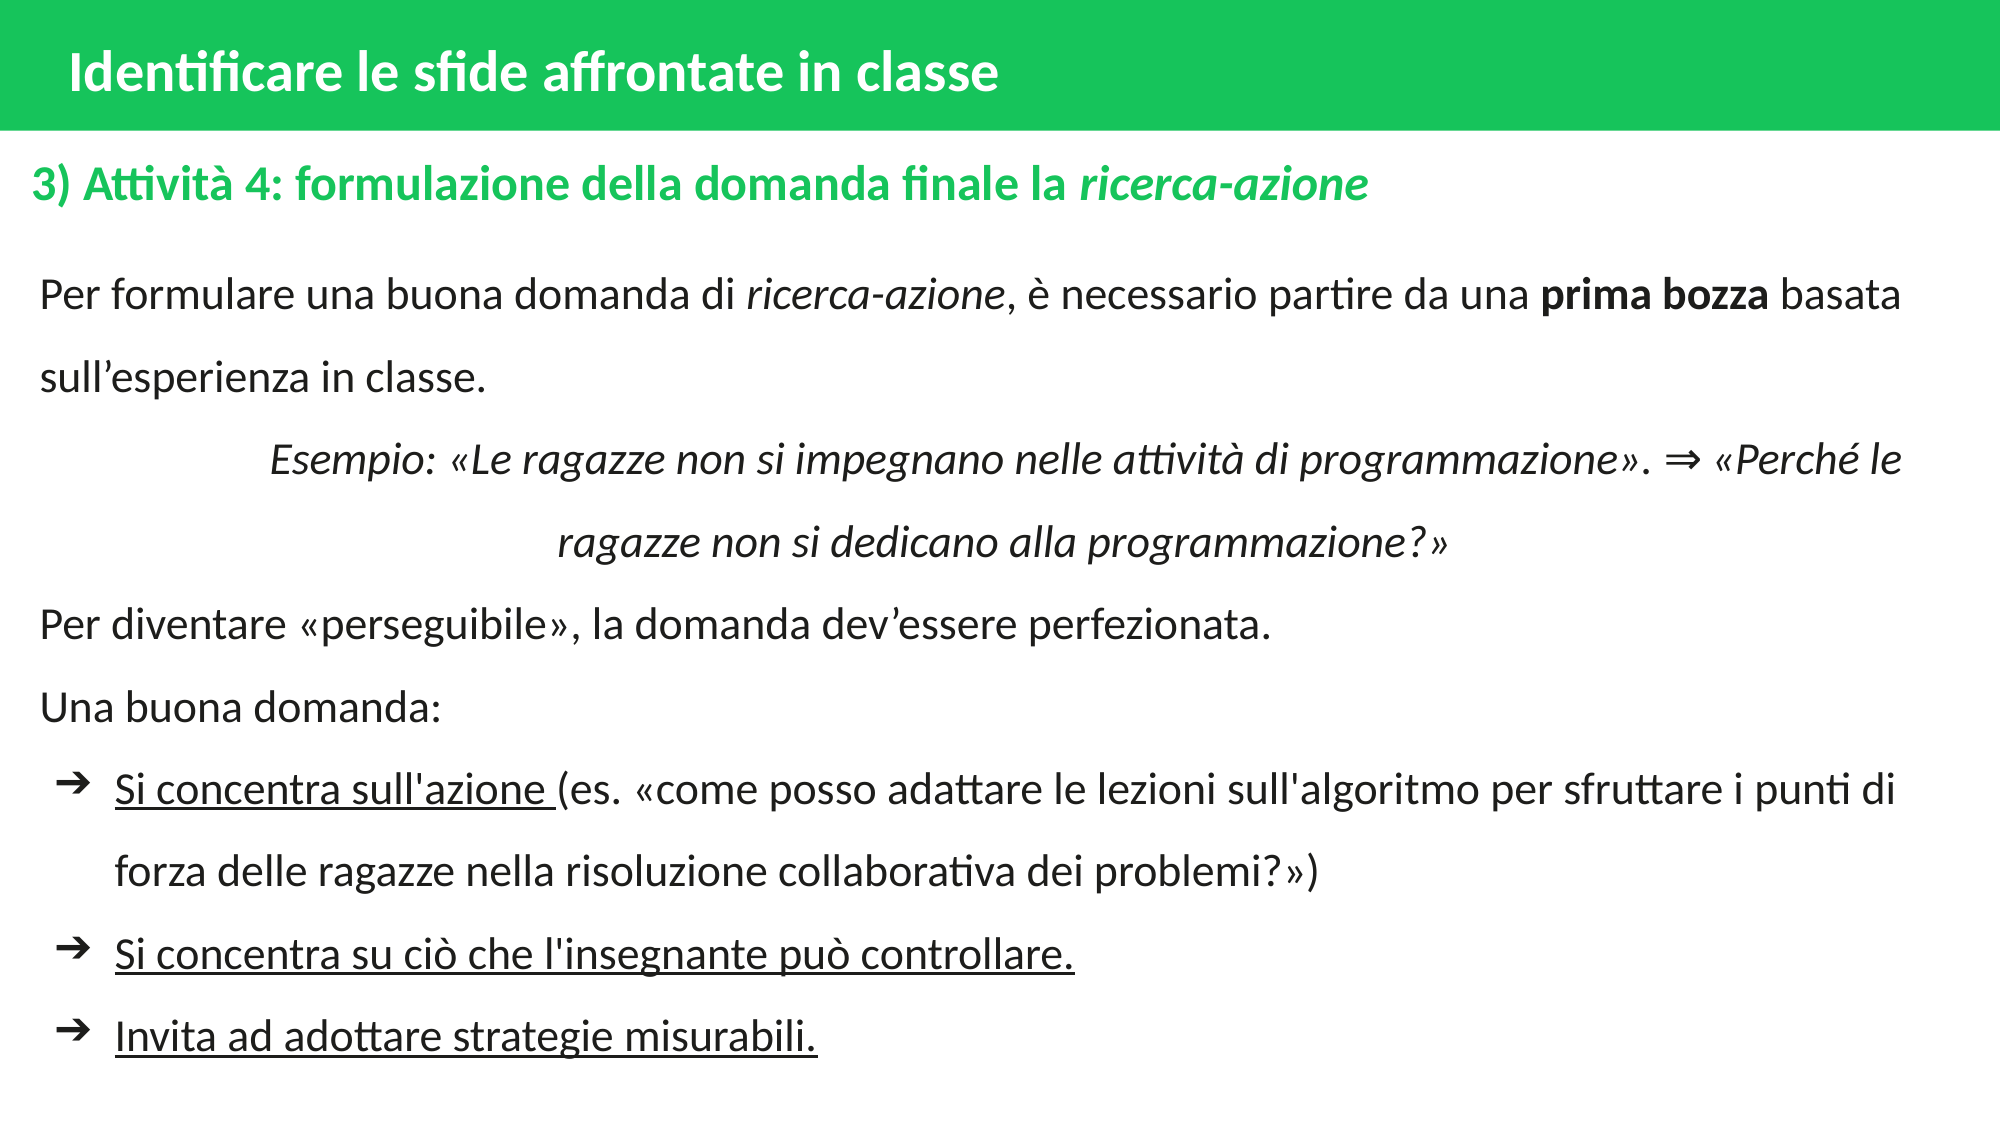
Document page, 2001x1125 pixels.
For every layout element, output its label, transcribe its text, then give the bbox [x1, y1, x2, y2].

text_box Per formulare una buona domanda di ricerca-azione, è necessario partire da una prima bozza basata sull’esperienza in classe. Esempio: «Le ragazze non si impegnano nelle attività di programmazione». ⇒ «Perché le ragazze non si dedicano alla programmazione?» Per diventare «perseguibile», la domanda dev’essere perfezionata. Una buona domanda: Si concentra sull'azione (es. «come posso adattare le lezioni sull'algoritmo per sfruttare i punti di forza delle ragazze nella risoluzione collaborativa dei problemi?») Si concentra su ciò che l'insegnante può controllare. Invita ad adottare strategie misurabili. [24, 221, 1984, 1068]
list 3) Attività 4: formulazione della domanda finale la ricerca-azione [16, 176, 1976, 267]
title Identificare le sfide affrontate in classe [16, 13, 1976, 131]
